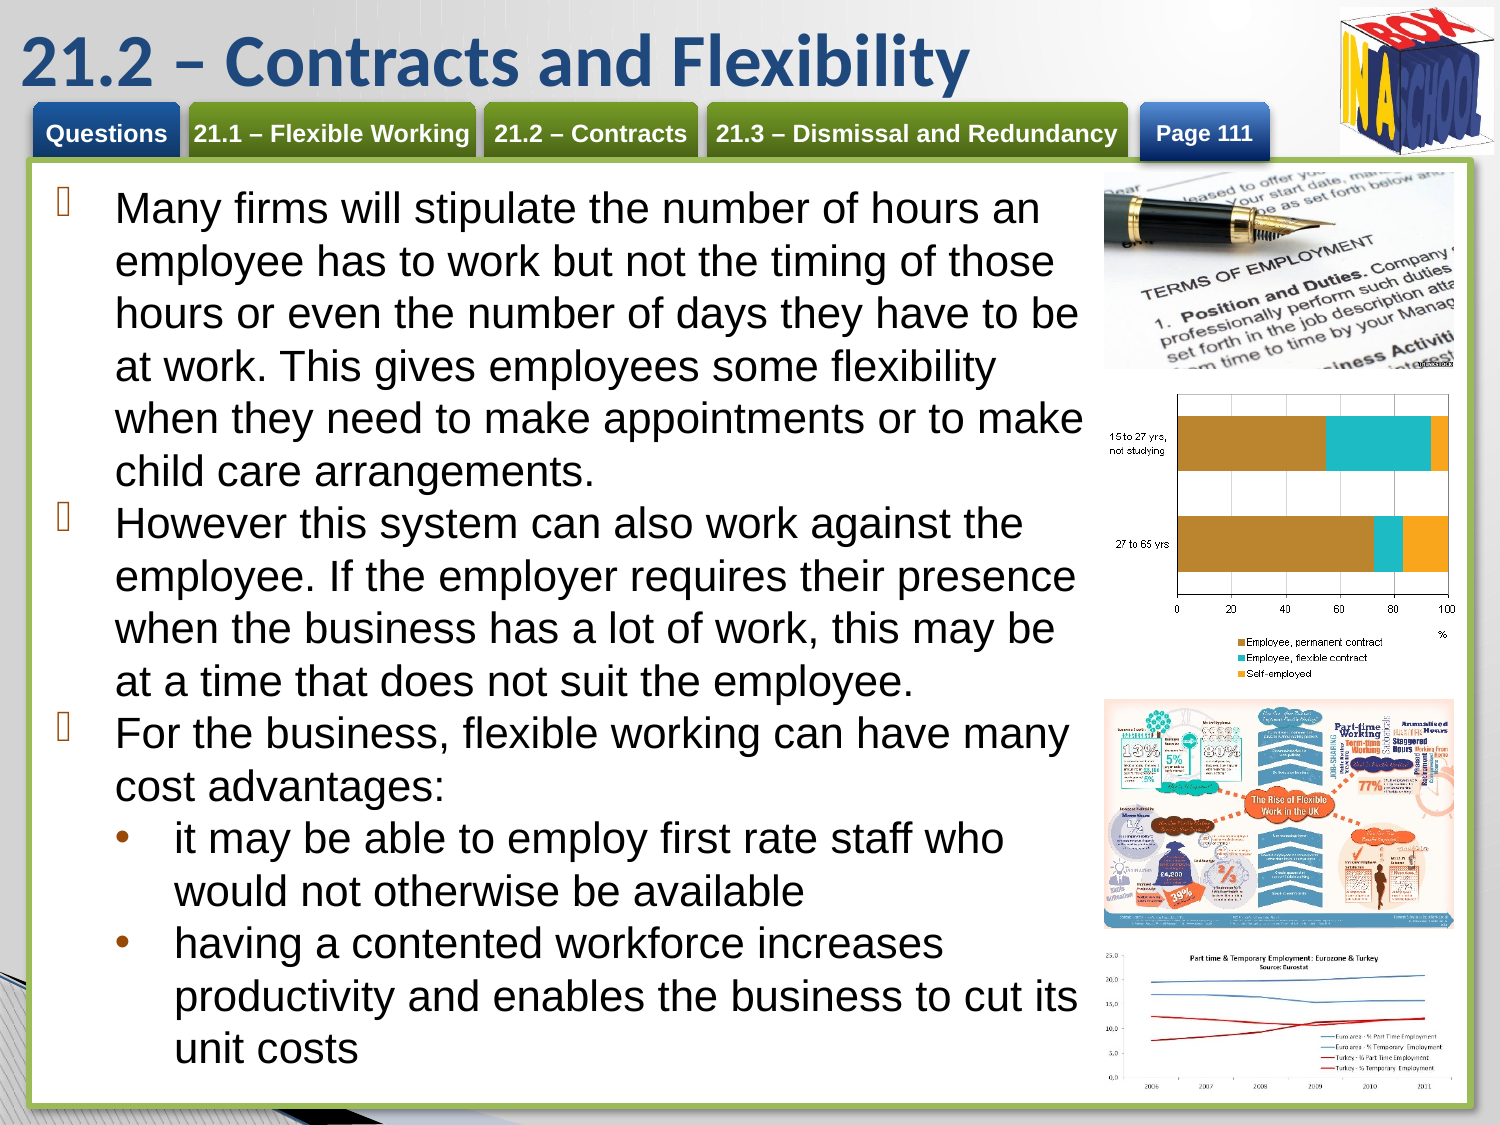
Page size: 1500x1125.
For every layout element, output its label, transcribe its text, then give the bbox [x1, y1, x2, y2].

picture [1340, 7, 1495, 155]
picture [1104, 952, 1454, 1091]
picture [1104, 699, 1454, 929]
title 21.2 – Contracts and Flexibility [5, 11, 1270, 102]
picture [1104, 391, 1457, 681]
picture [281, 1114, 303, 1125]
text_box Page 111 [1139, 101, 1270, 161]
picture [1104, 172, 1454, 370]
text_box Many firms will stipulate the number of hours an employee has to work but not the timing of those hours or even the number of days they have to be at work. This gives employees some flexibility when they need to make appointments or to make child care arrangements. However this system can also work against the employee. If the employer requires their presence when the business has a lot of work, this may be at a time that does not suit the employee. For the business, flexible working can have many cost advantages: it may be able to employ first rate staff who would not otherwise be available having a contented workforce increases productivity and enables the business to cut its unit costs [41, 172, 1105, 1080]
